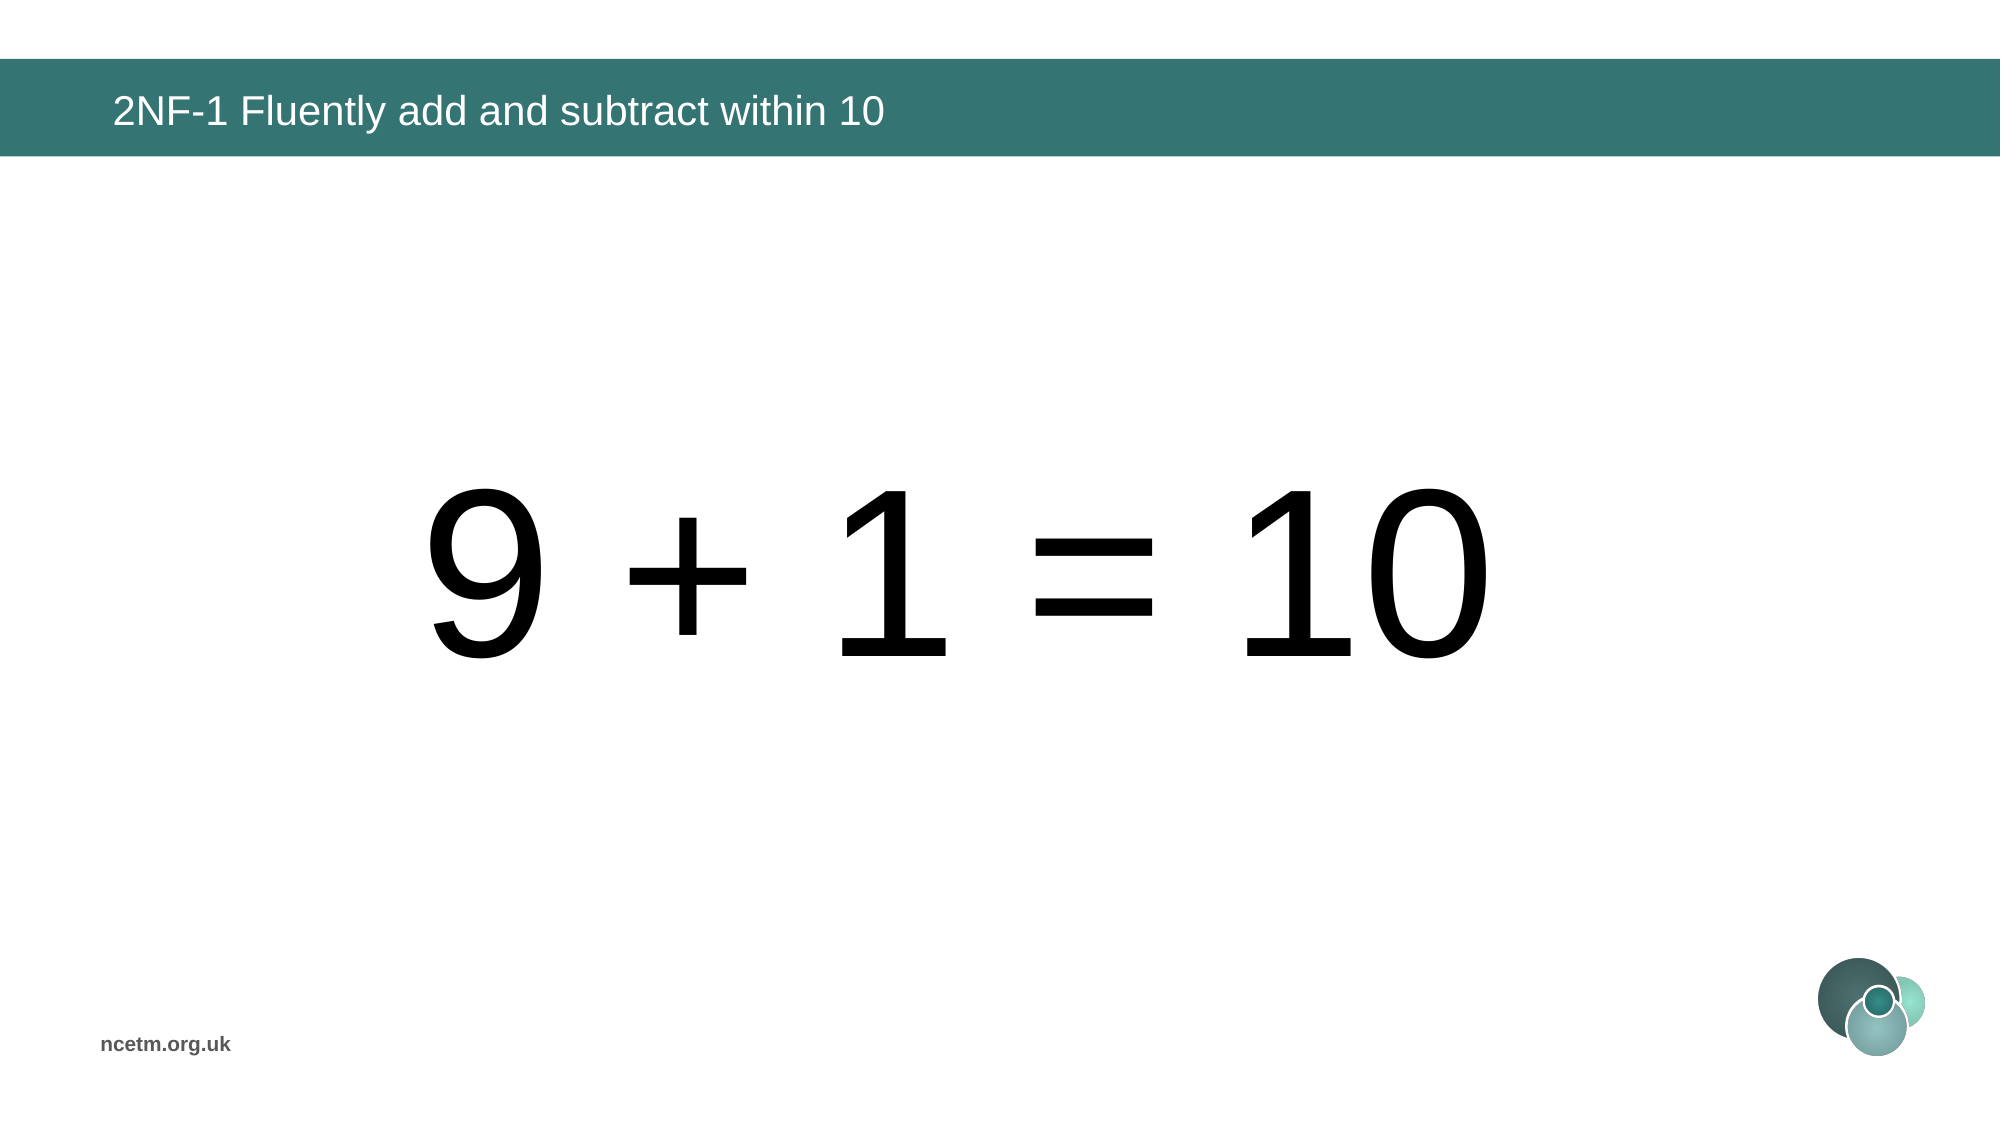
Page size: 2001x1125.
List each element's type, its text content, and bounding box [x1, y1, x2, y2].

text_box 10 [1214, 409, 1511, 712]
picture [1818, 958, 1925, 1056]
title 2NF-1 Fluently add and subtract within 10 [97, 76, 1945, 147]
text_box 9 + 1 = [404, 409, 1214, 712]
